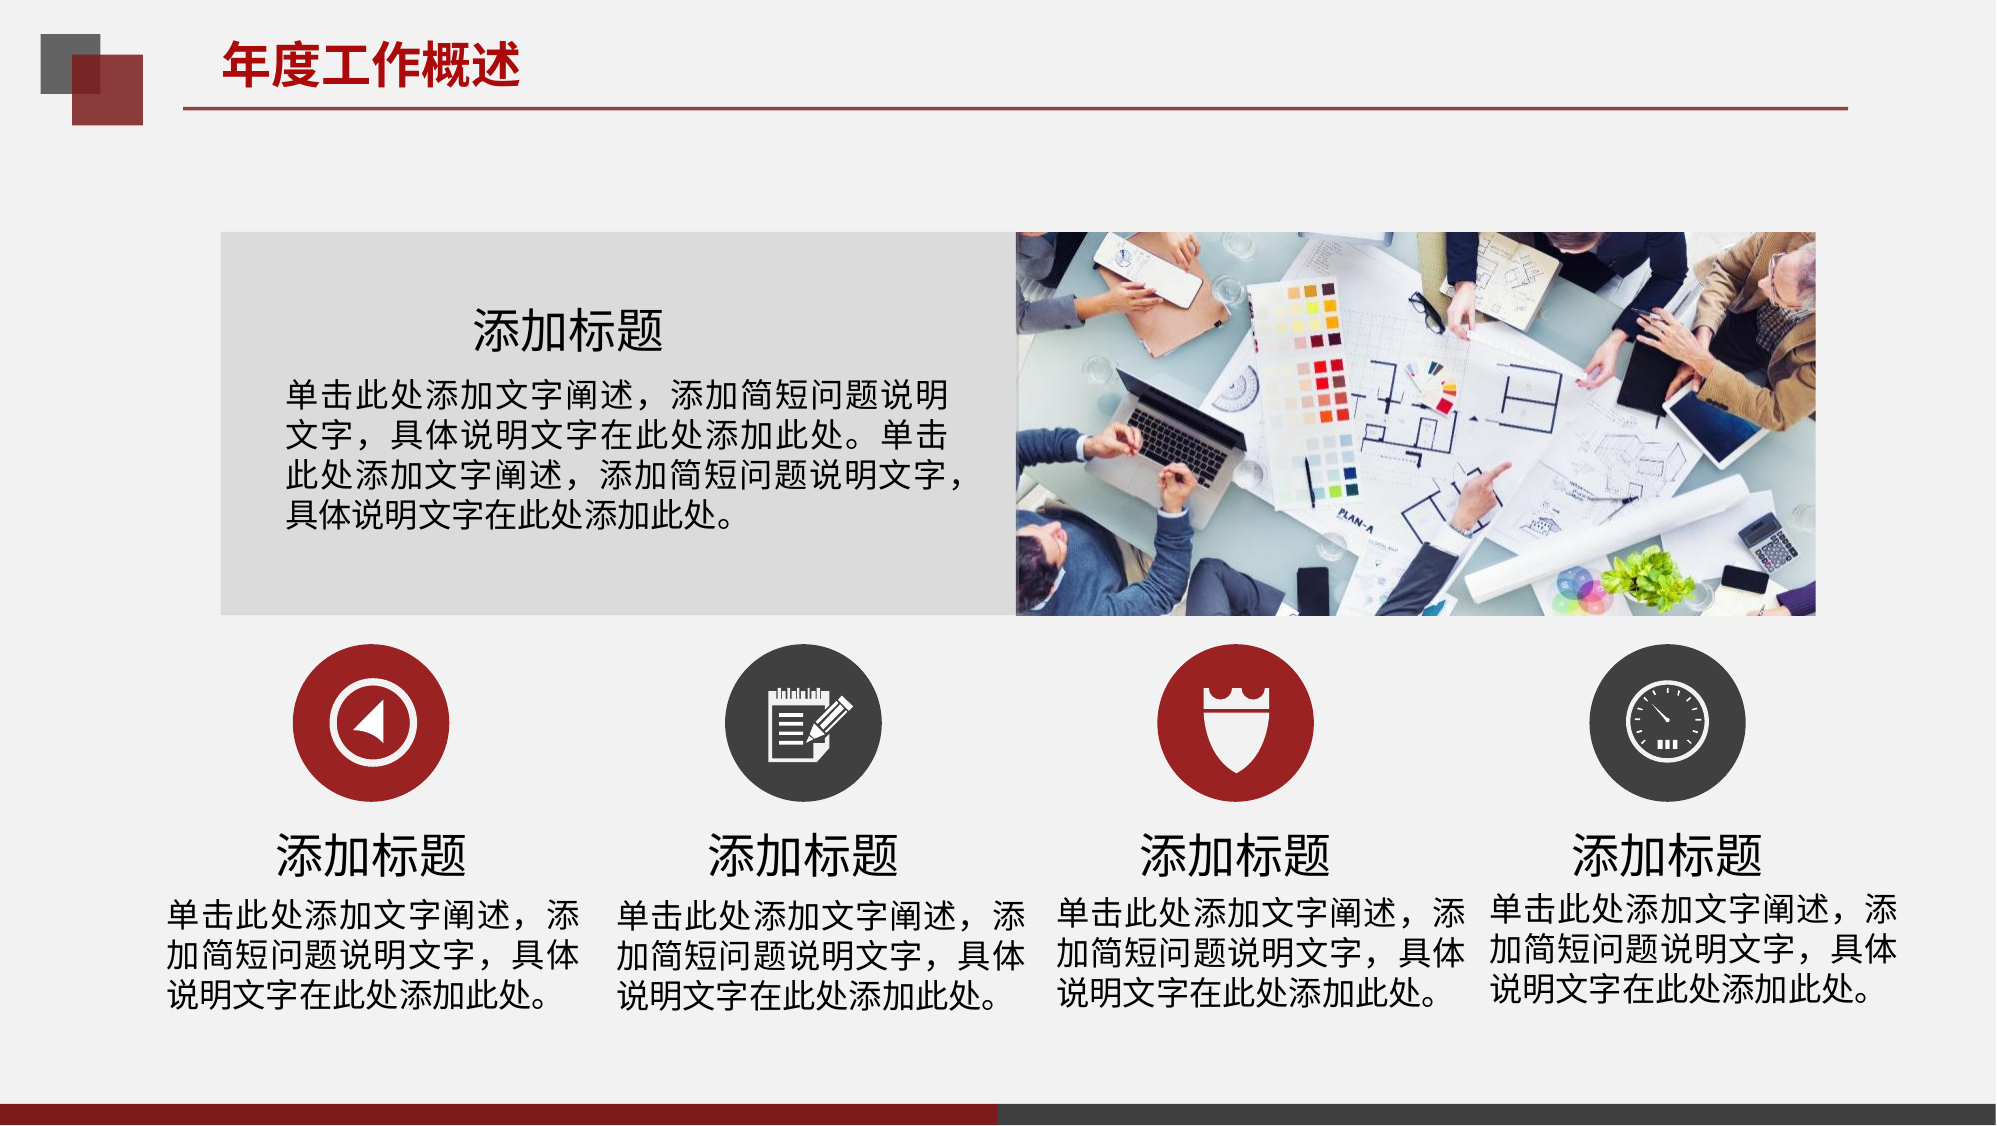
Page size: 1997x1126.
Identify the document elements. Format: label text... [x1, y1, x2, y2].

text_box [1019, 232, 1816, 616]
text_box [1477, 820, 1911, 1020]
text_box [1157, 643, 1315, 802]
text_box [273, 294, 962, 587]
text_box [724, 643, 883, 802]
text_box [1045, 820, 1475, 1024]
text_box [220, 231, 1019, 616]
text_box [1589, 643, 1746, 802]
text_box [292, 643, 450, 802]
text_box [154, 820, 592, 1026]
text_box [604, 820, 1038, 1027]
text_box 年度工作概述 [206, 25, 668, 101]
